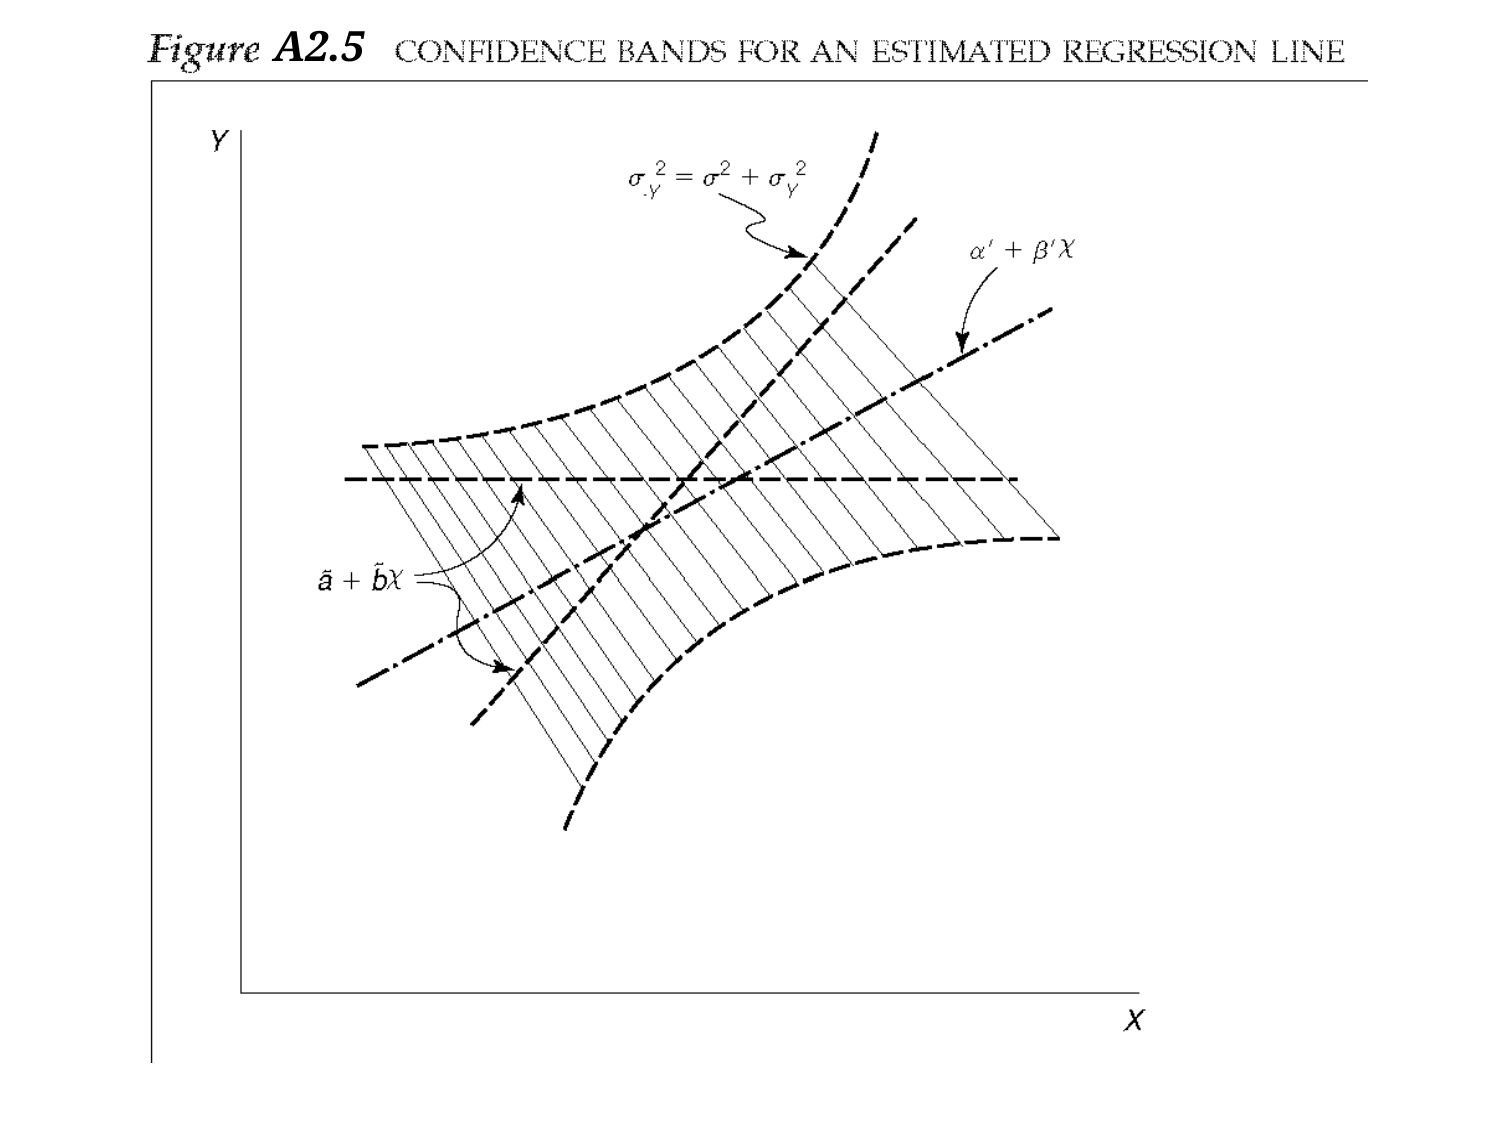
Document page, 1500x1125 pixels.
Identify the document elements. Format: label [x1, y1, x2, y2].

picture [124, 0, 1368, 1063]
